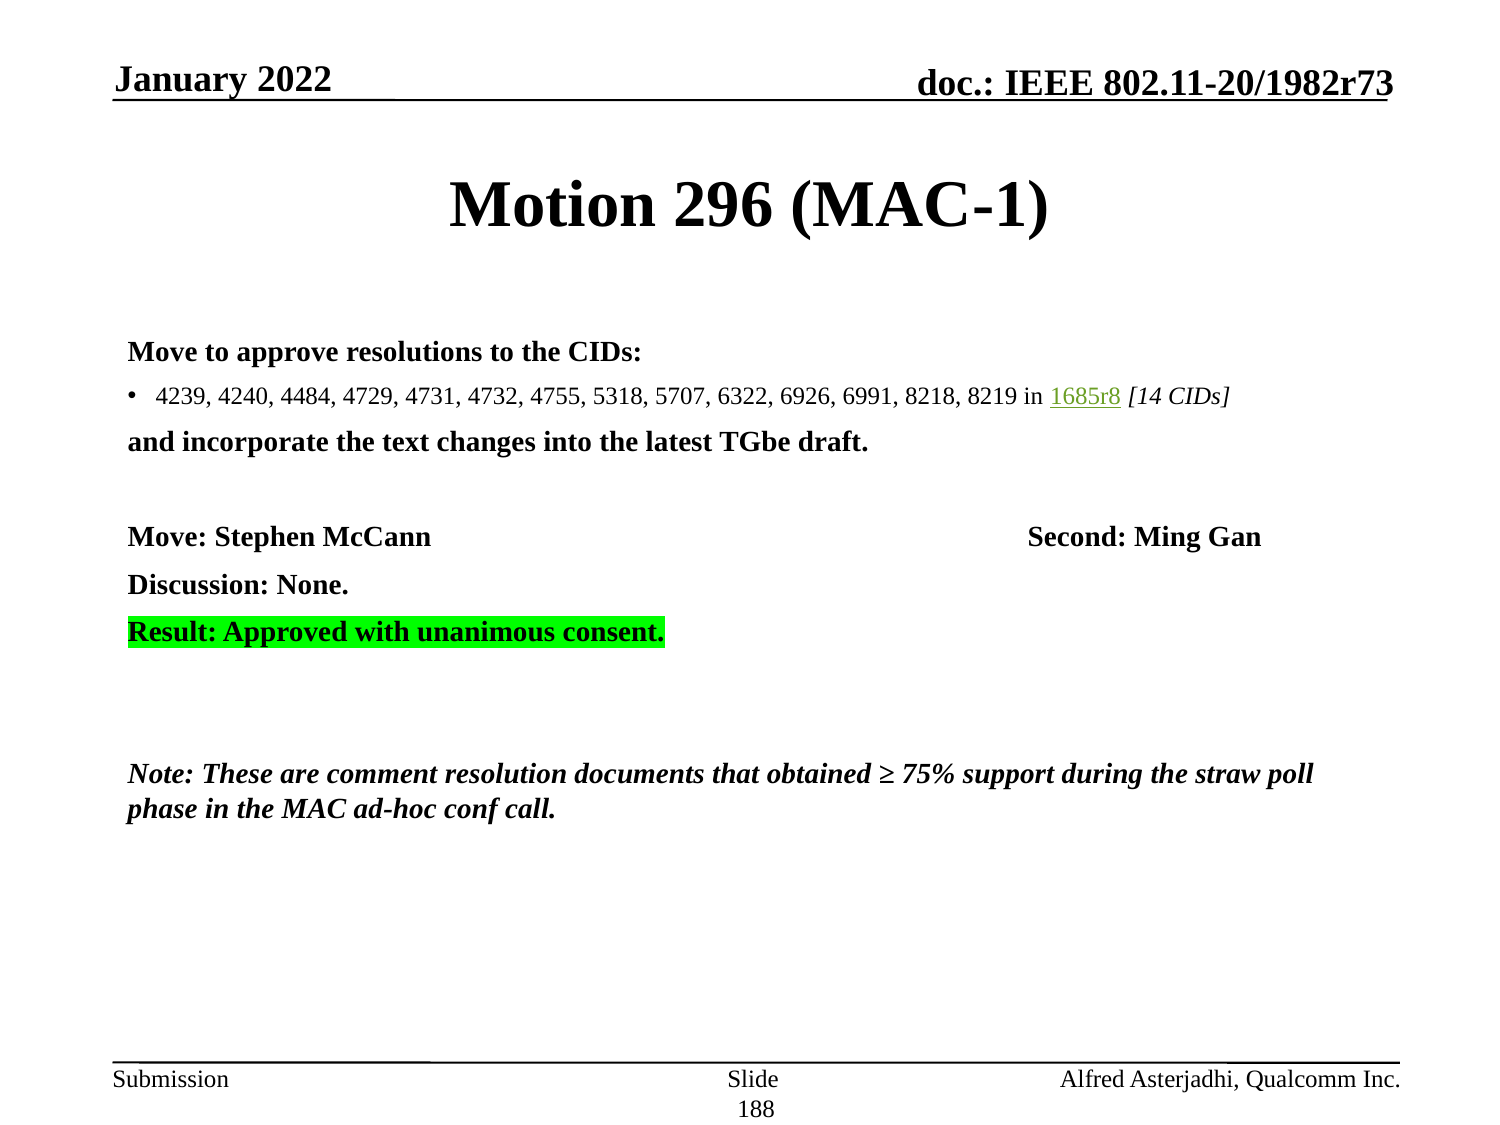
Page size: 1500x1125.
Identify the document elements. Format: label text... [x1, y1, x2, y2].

slide_number Slide 188 [712, 1061, 800, 1123]
footer Alfred Asterjadhi, Qualcomm Inc. [878, 1061, 1402, 1093]
title Motion 296 (MAC-1) [112, 112, 1388, 288]
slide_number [114, 54, 423, 100]
list Move to approve resolutions to the CIDs: 4239, 4240, 4484, 4729, 4731, 4732, 4755, 5318, 5707, 6322, 6926, 6991, 8218, 8219 in 1685r8 [14 CIDs] and incorporate the text changes into the latest TGbe draft. Move: Stephen McCann Second: Ming Gan Discussion: None. Result: Approved with unanimous consent. Note: These are comment resolution documents that obtained ≥ 75% support during the straw poll phase in the MAC ad-hoc conf call. [112, 324, 1388, 1063]
